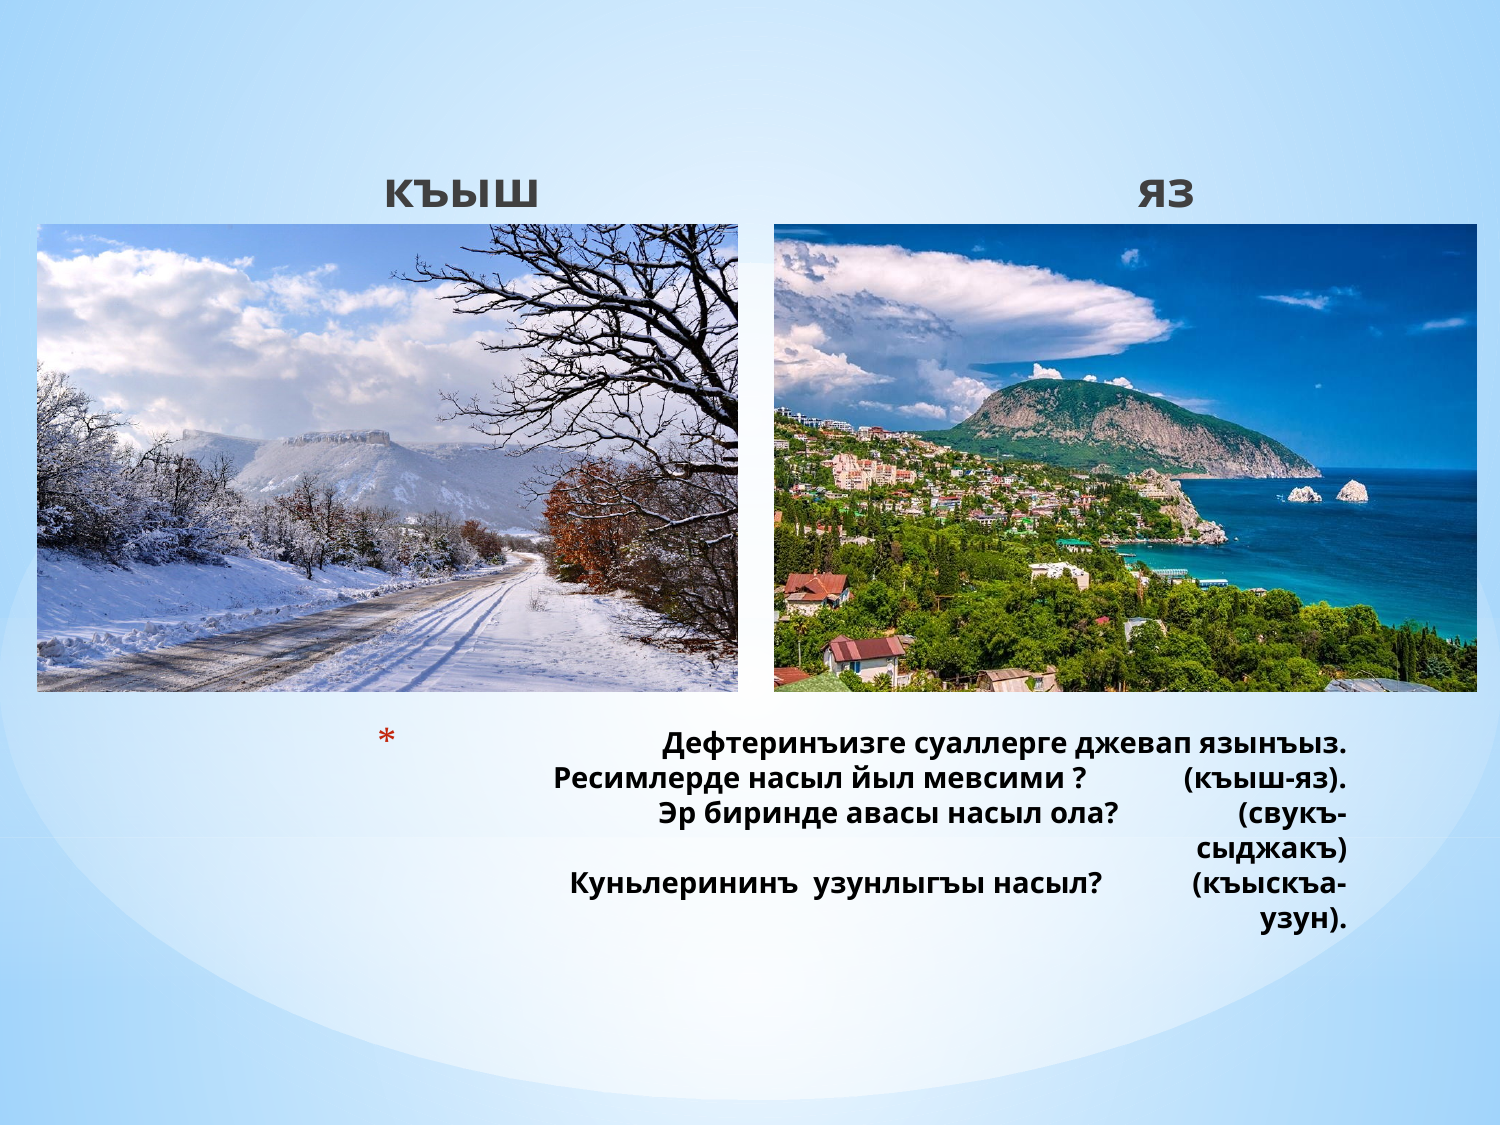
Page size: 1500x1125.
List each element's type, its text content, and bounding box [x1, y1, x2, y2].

picture [37, 224, 738, 693]
list къыш [187, 120, 737, 224]
picture [774, 224, 1477, 693]
picture [1431, 585, 1442, 591]
list яз [762, 120, 1312, 225]
title Дефтеринъизге суаллерге джевап язынъыз. Ресимлерде насыл йыл мевсими ? (къыш-яз). Эр биринде авасы насыл ола? (свукъ-сыджакъ) Куньлерининъ узунлыгъы насыл? (къыскъа-узун). [294, 717, 1363, 905]
